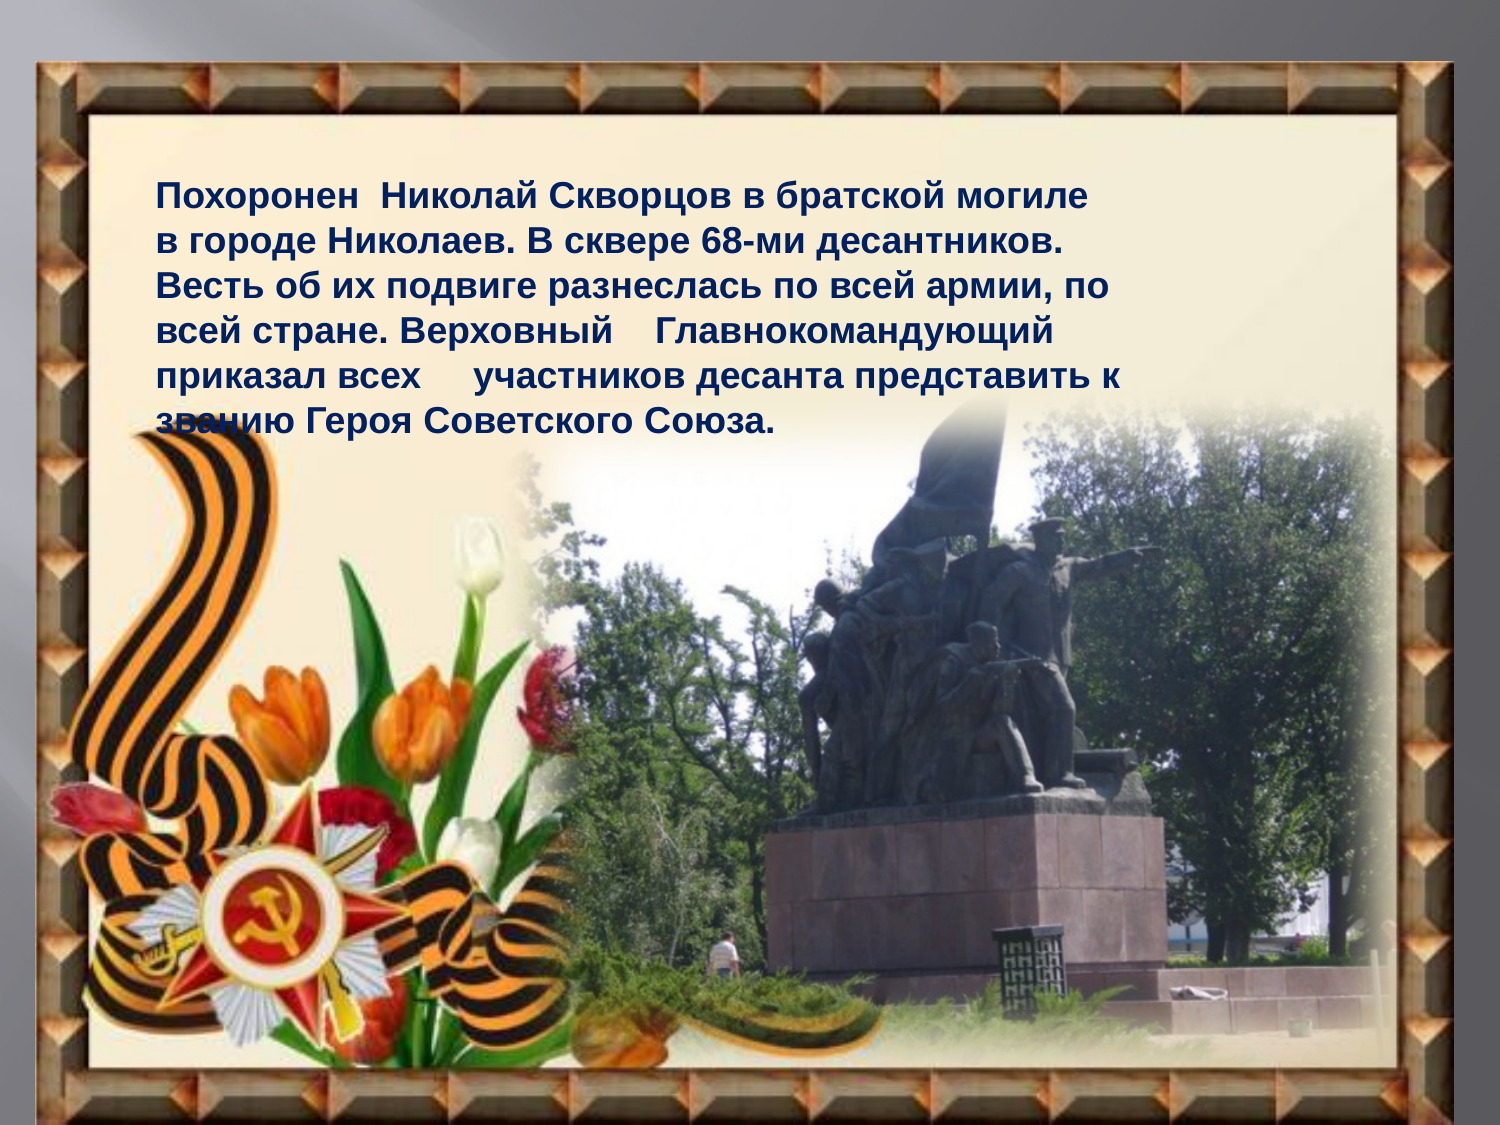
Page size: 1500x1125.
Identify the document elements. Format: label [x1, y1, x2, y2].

picture [34, 61, 1454, 1125]
